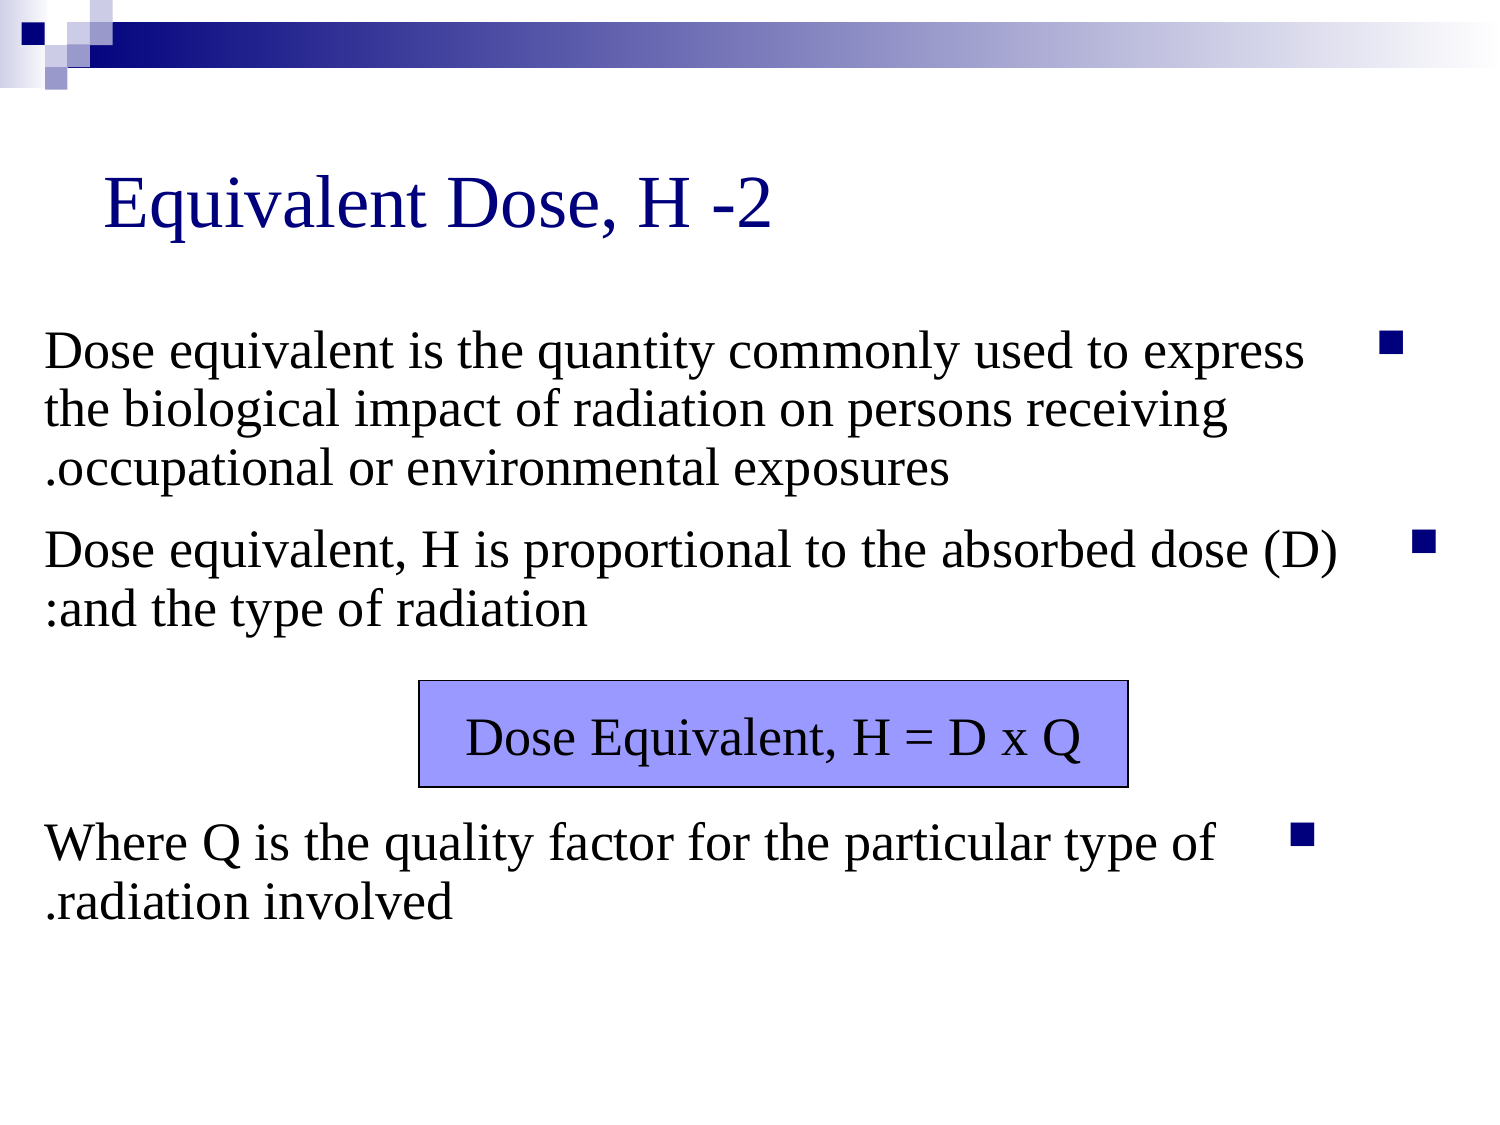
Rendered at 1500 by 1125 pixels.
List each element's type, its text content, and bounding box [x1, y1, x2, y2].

text_box Dose Equivalent, H = D x Q [419, 680, 1128, 787]
text_box Dose equivalent is the quantity commonly used to express the biological impact of radiation on persons receiving occupational or environmental exposures. Dose equivalent, H is proportional to the absorbed dose (D) and the type of radiation: Where Q is the quality factor for the particular type of radiation involved. [29, 290, 1471, 1125]
text_box 2- Equivalent Dose, H [88, 103, 1439, 290]
